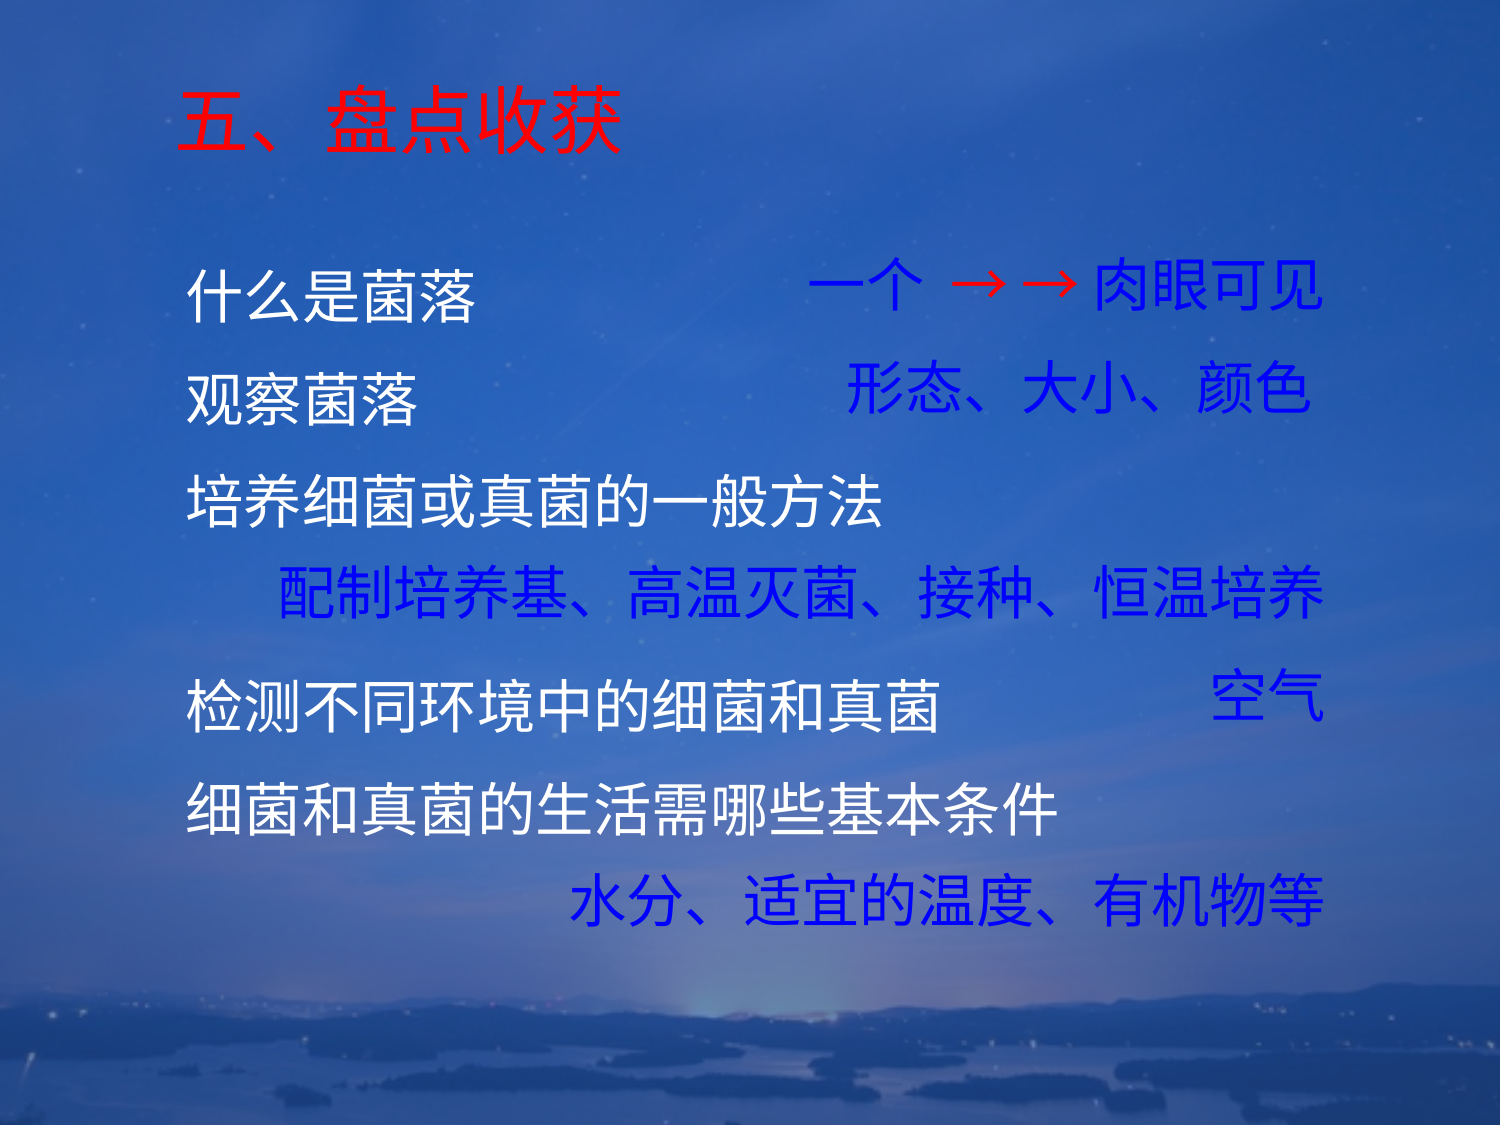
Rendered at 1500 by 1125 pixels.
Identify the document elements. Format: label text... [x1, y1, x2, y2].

text_box 什么是菌落 观察菌落 培养细菌或真菌的一般方法 检测不同环境中的细菌和真菌 细菌和真菌的生活需哪些基本条件 [171, 231, 1258, 954]
text_box 五、盘点收获 [159, 66, 750, 172]
text_box 一个 → → 肉眼可见 形态、大小、颜色 配制培养基、高温灭菌、接种、恒温培养 空气 水分、适宜的温度、有机物等 [253, 219, 1341, 942]
